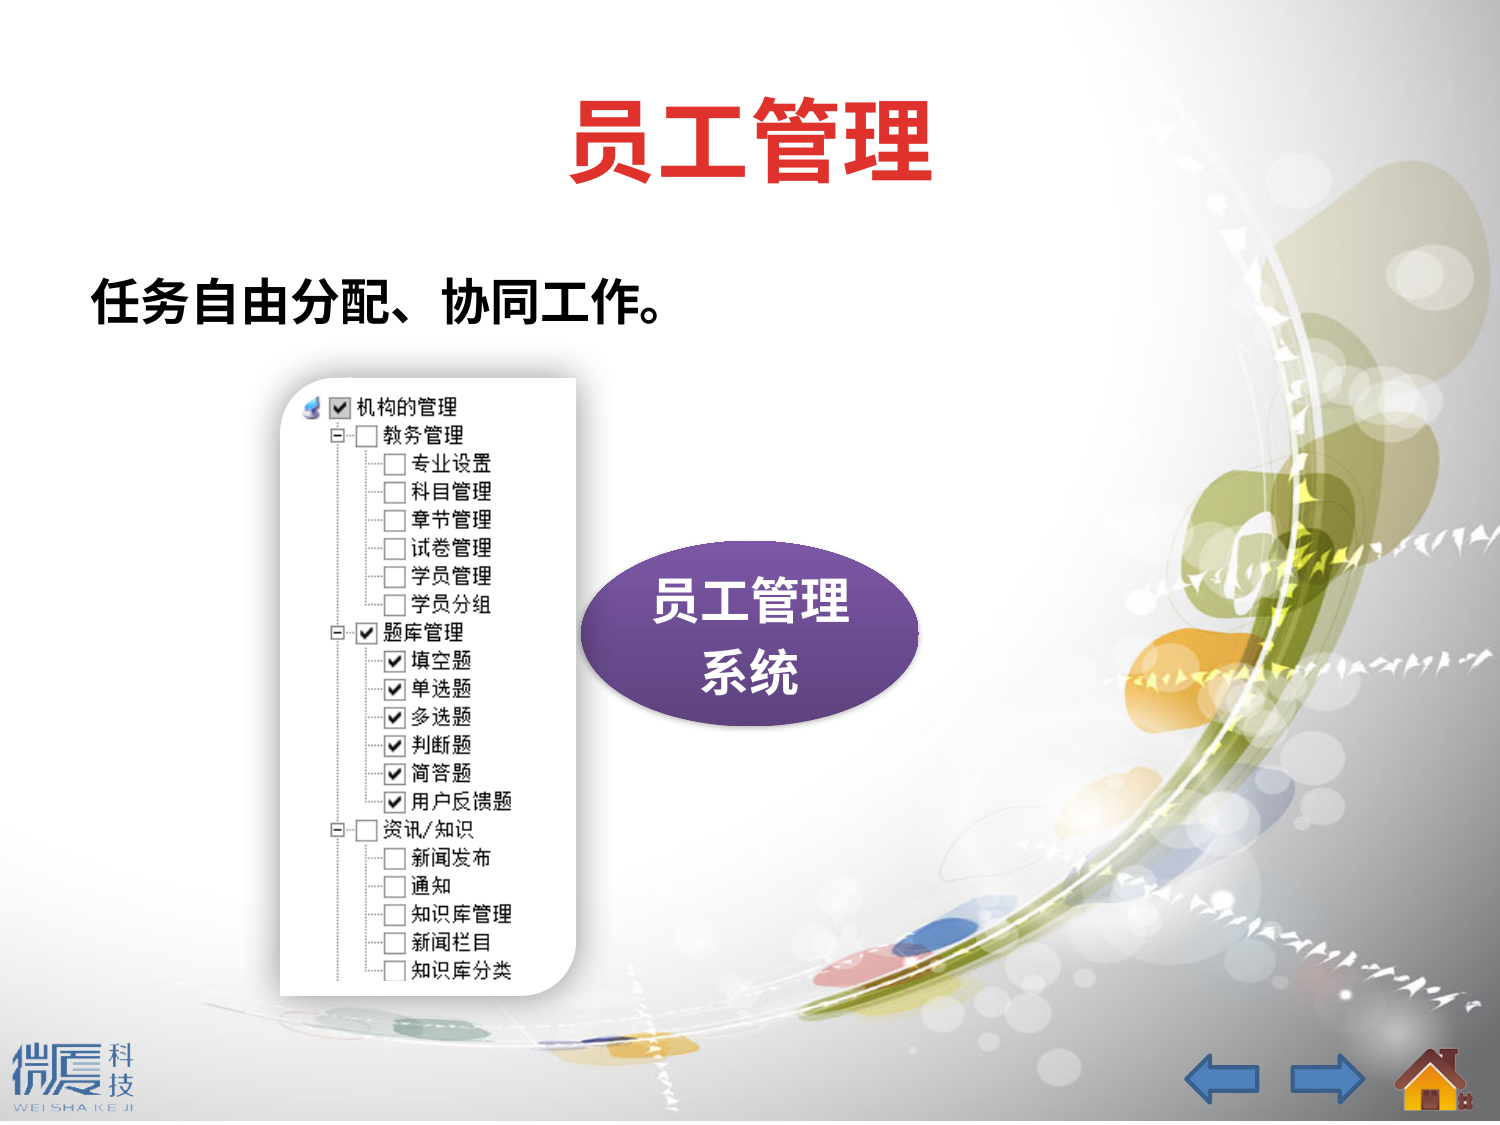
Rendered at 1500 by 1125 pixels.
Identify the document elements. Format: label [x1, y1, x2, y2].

text_box [1186, 1039, 1485, 1118]
text_box [74, 262, 1426, 1006]
picture [0, 0, 1500, 1125]
